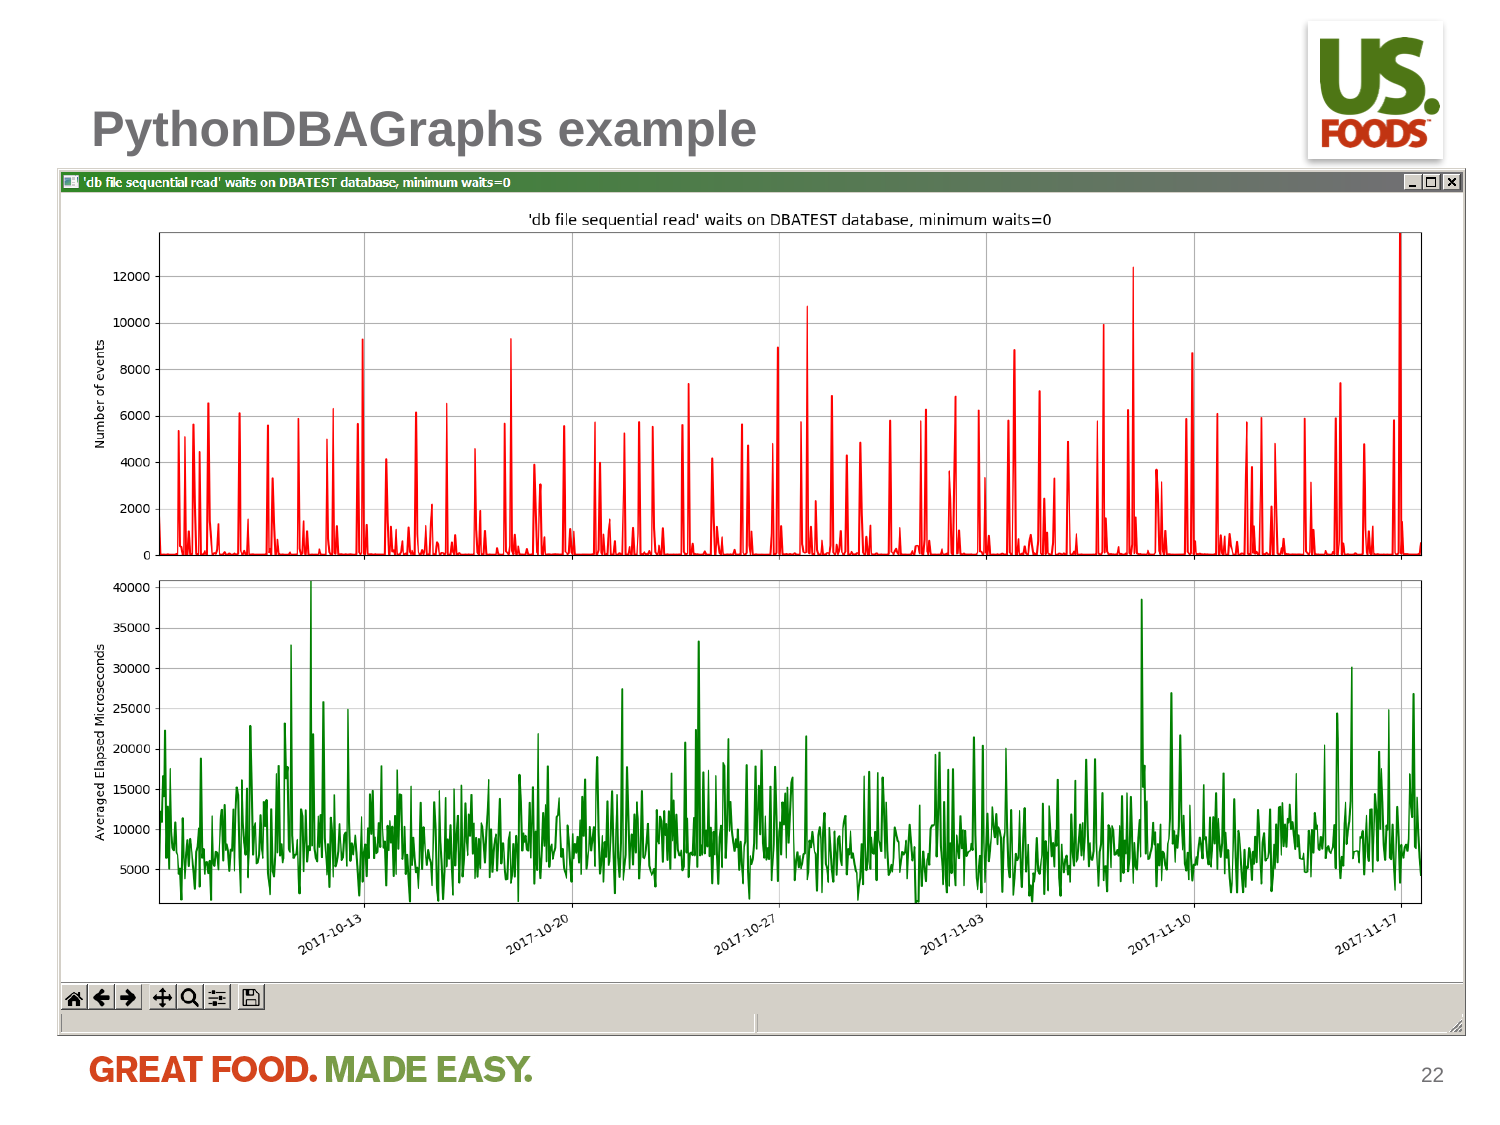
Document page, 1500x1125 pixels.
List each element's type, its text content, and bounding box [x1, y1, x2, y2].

title PythonDBAGraphs example [91, 16, 1277, 157]
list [56, 167, 1466, 1036]
picture [66, 1036, 557, 1117]
picture [1320, 37, 1440, 148]
